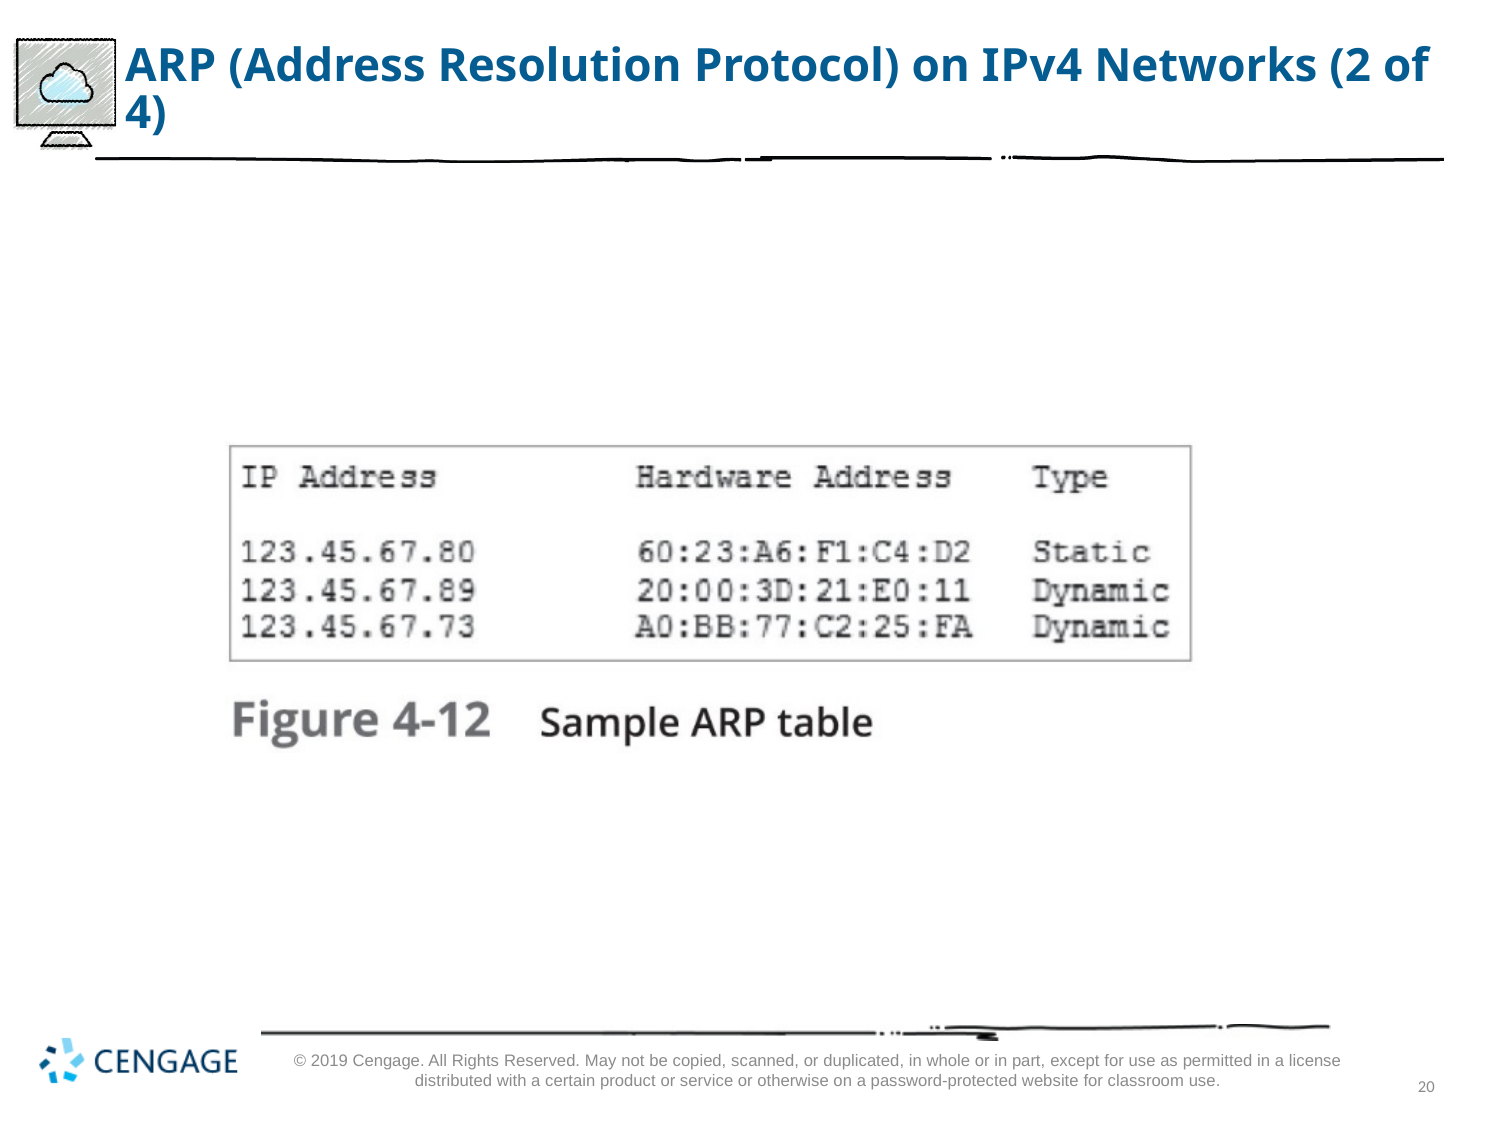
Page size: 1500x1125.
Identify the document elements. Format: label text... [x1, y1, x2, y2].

picture [261, 1024, 1331, 1041]
picture [19, 1024, 250, 1096]
picture [224, 441, 1197, 754]
picture [13, 36, 117, 151]
title A R P (Address Resolution Protocol) on I P v 4 Networks (2 of 4) [125, 66, 1442, 116]
footer © 2019 Cengage. All Rights Reserved. May not be copied, scanned, or duplicated, in whole or in part, except for use as permitted in a license distributed with a certain product or service or otherwise on a password-protected website for classroom use. [262, 1050, 1375, 1091]
picture [95, 155, 1444, 163]
